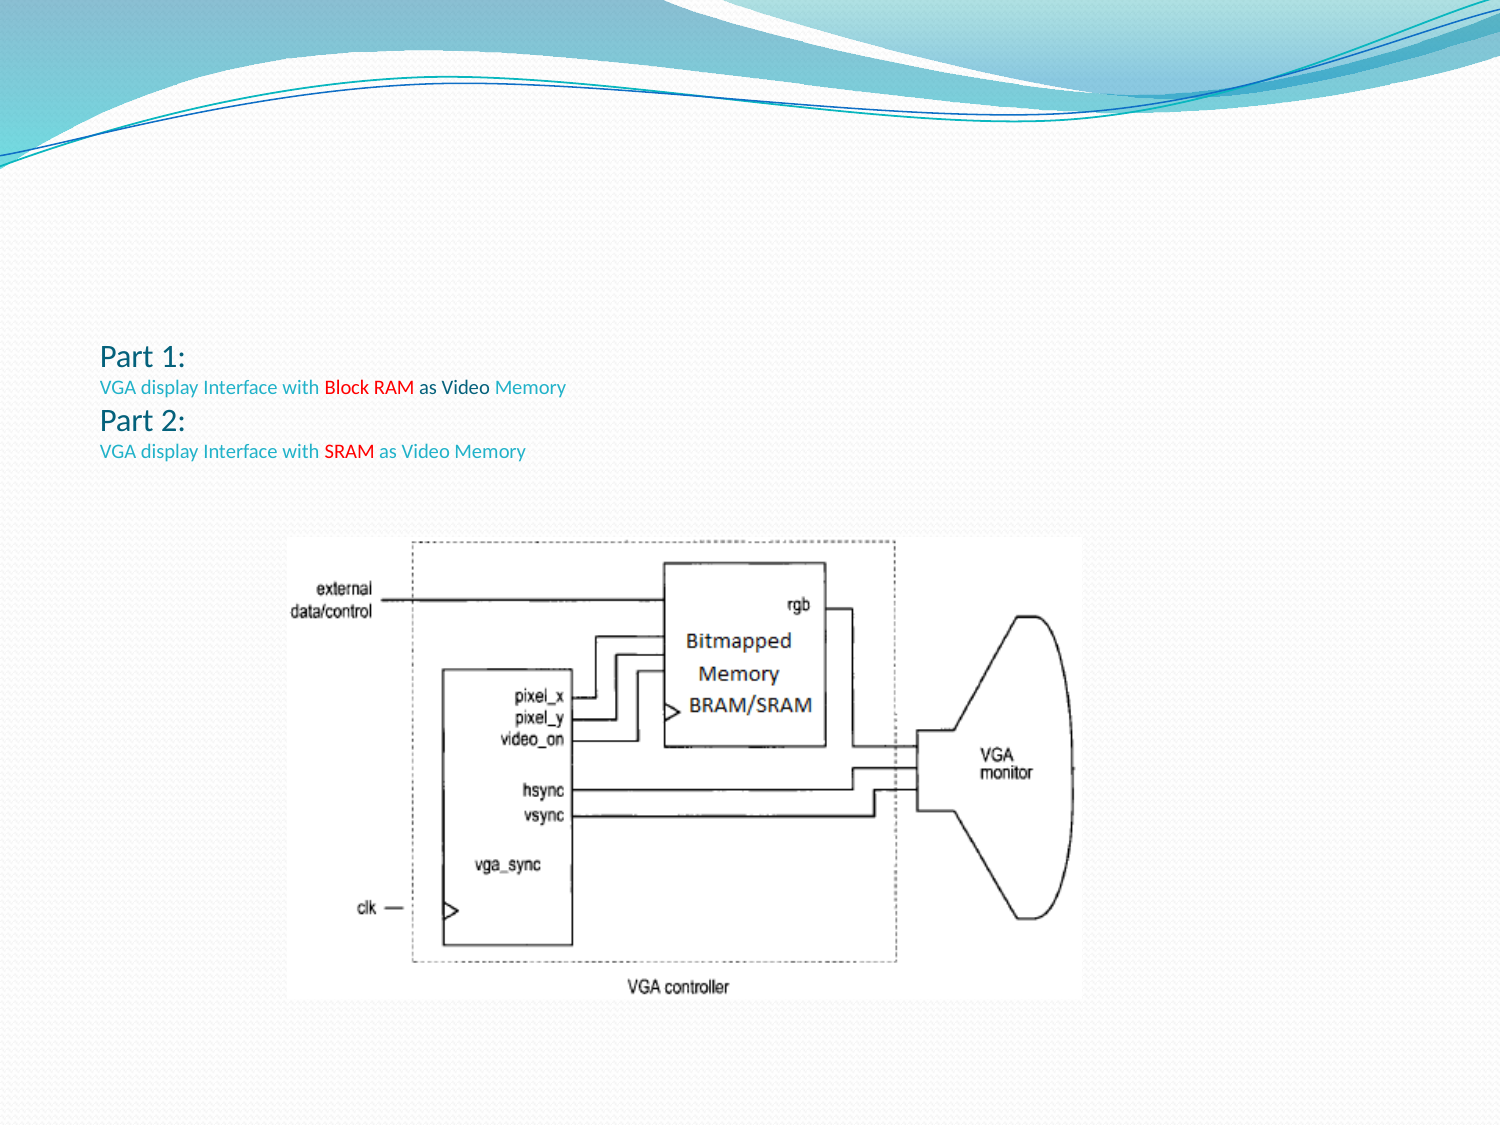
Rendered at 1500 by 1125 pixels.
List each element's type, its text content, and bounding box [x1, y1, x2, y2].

picture [287, 537, 1082, 999]
title Part 1: VGA display Interface with Block RAM as Video Memory Part 2: VGA display Interface with SRAM as Video Memory [99, 87, 1450, 463]
